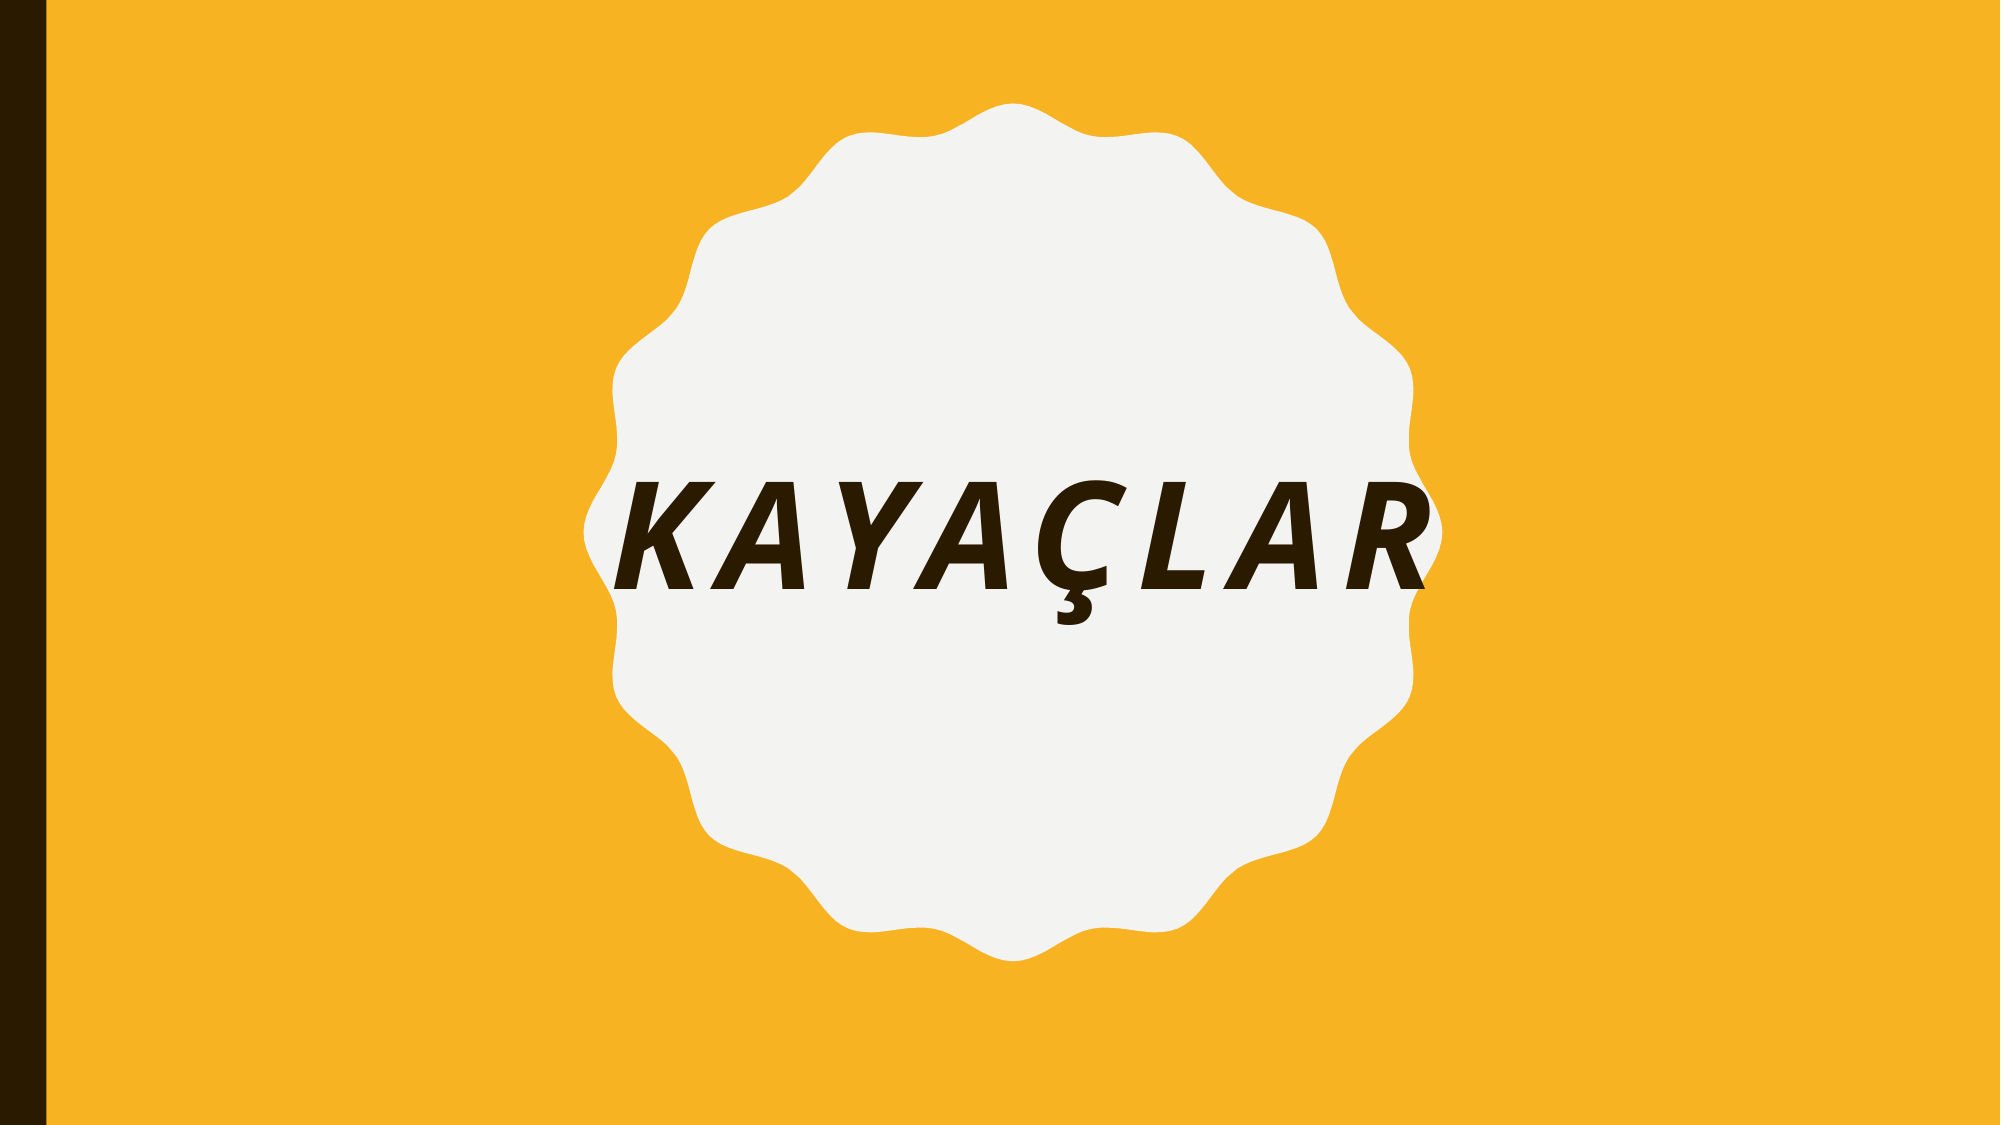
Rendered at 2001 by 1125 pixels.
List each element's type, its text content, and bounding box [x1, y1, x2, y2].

title KAYAÇLAR [176, 180, 1870, 902]
